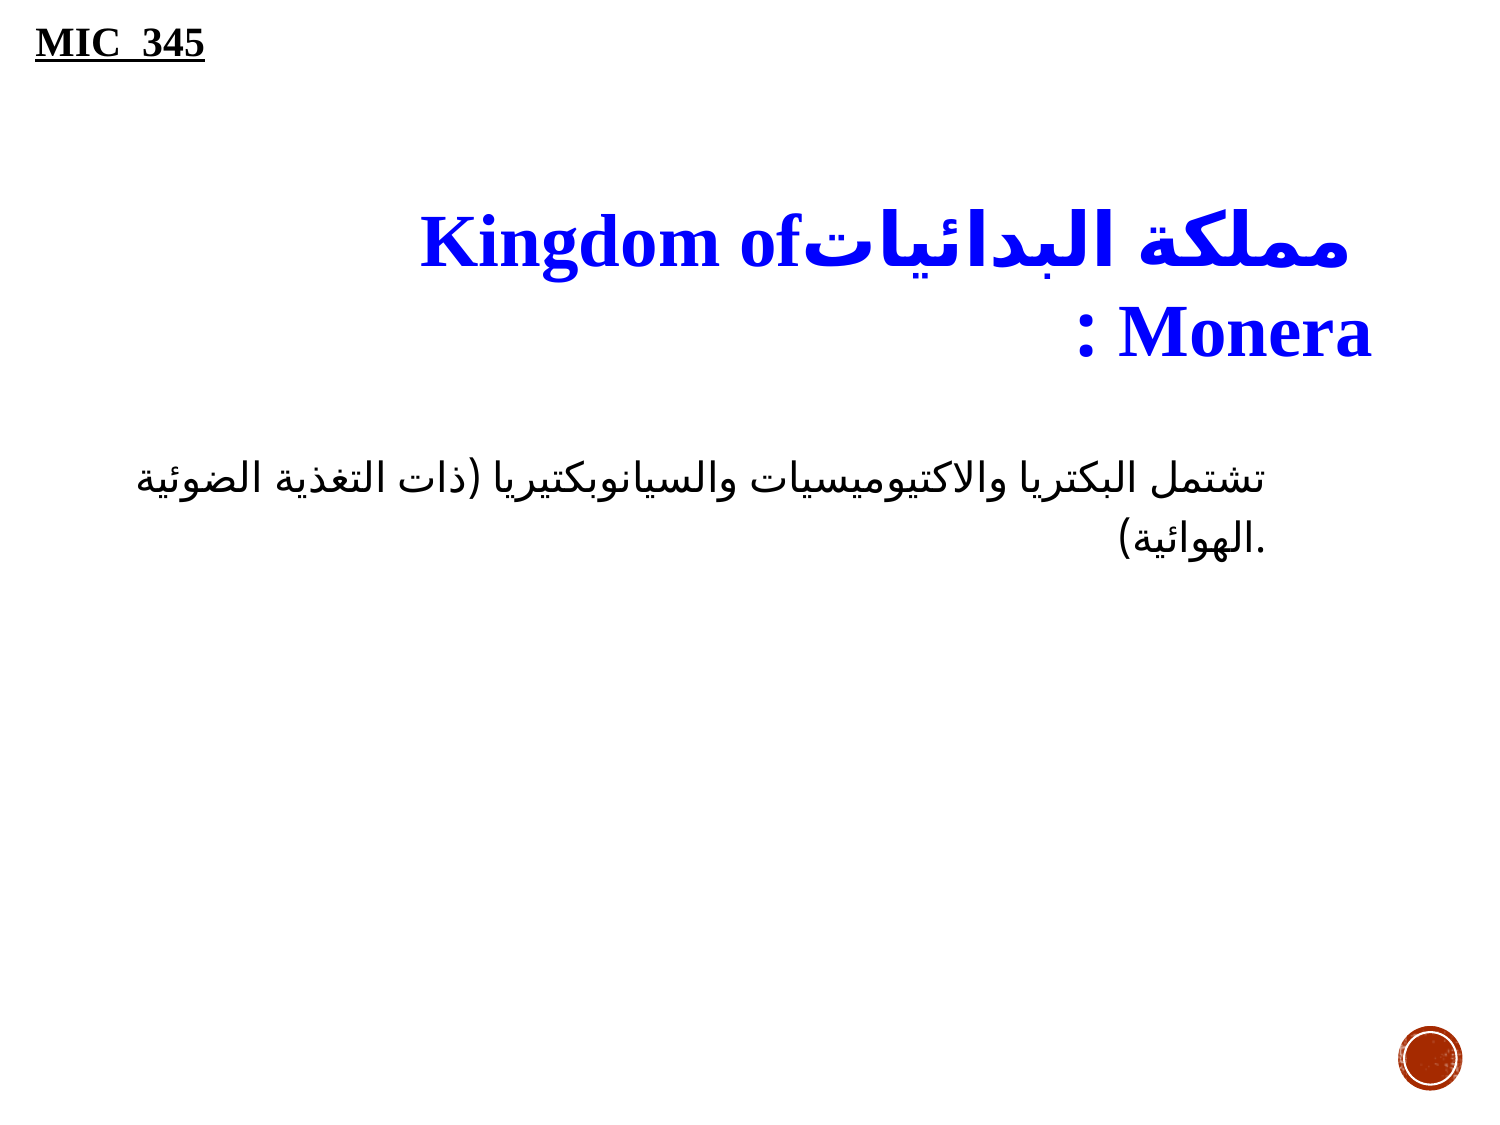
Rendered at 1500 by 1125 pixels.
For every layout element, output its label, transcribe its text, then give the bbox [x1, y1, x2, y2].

text_box MIC 345 [20, 0, 1471, 114]
list تشتمل البكتريا والاكتيوميسيات والسيانوبكتيريا (ذات التغذية الضوئية الهوائية). [64, 432, 1282, 681]
text_box مملكة البدائياتKingdom of Monera : [182, 184, 1388, 362]
